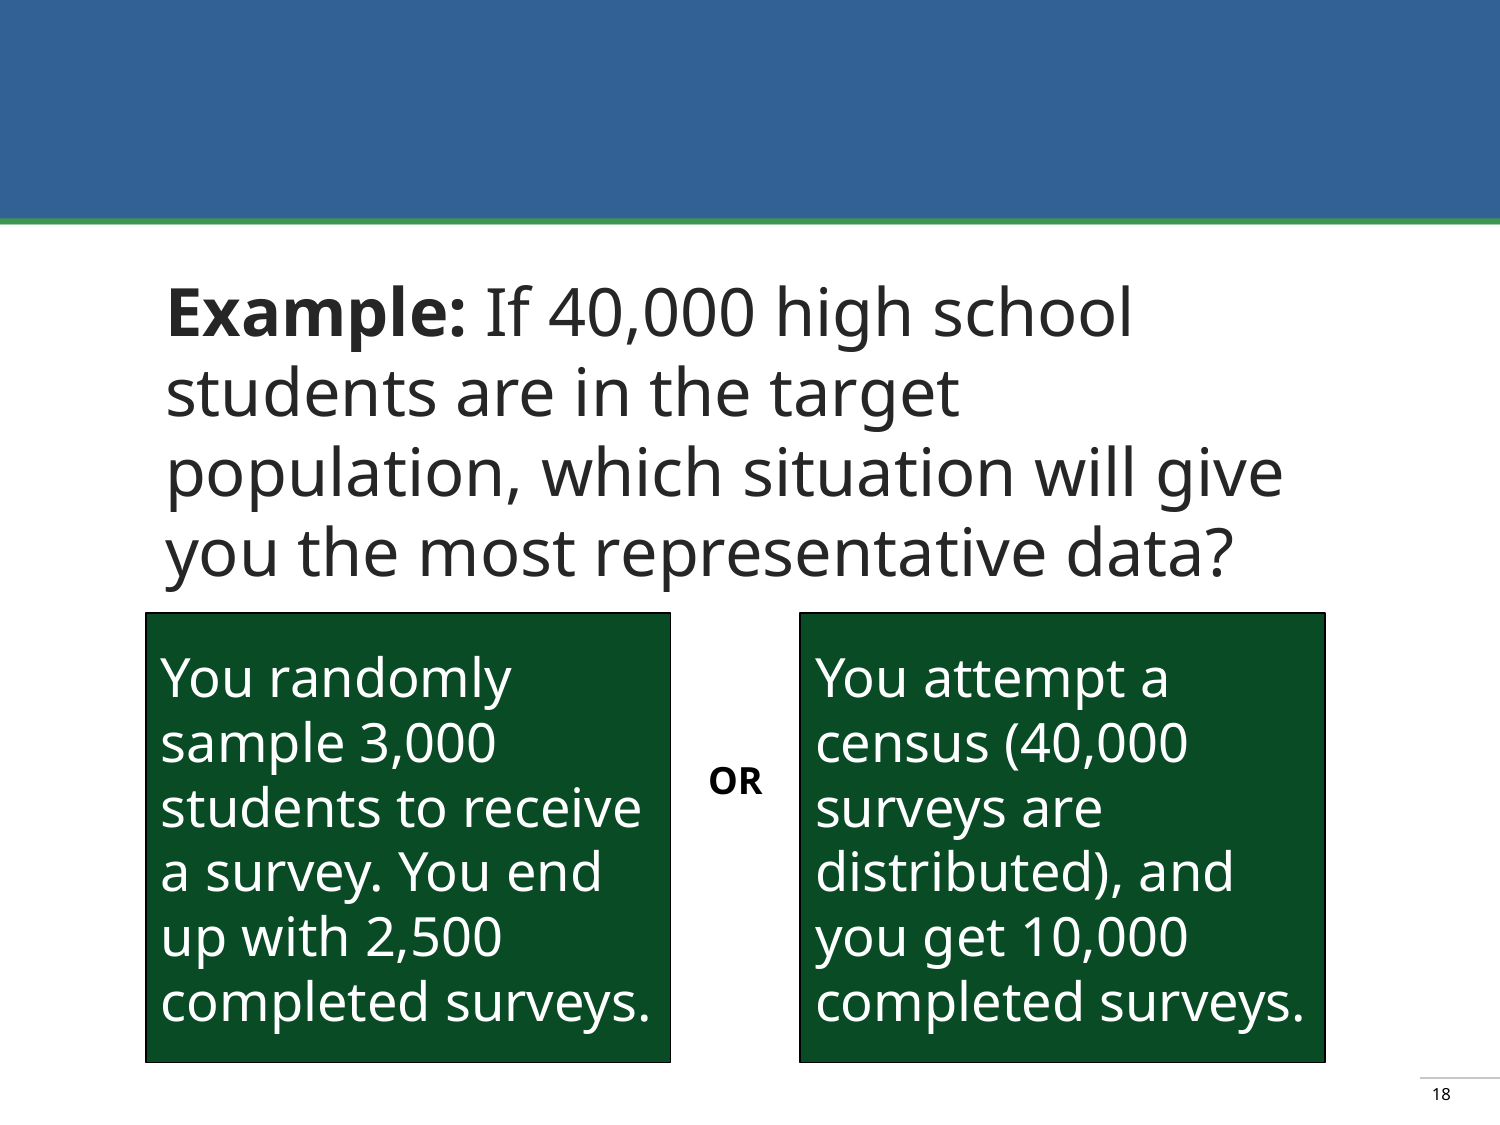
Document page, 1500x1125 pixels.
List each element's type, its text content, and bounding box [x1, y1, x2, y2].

picture [0, 0, 1500, 1125]
text_box You randomly sample 3,000 students to receive a survey. You end up with 2,500 completed surveys. [145, 613, 671, 1063]
slide_number 18 [1431, 1085, 1458, 1106]
text_box You attempt a census (40,000 surveys are distributed), and you get 10,000 completed surveys. [799, 613, 1325, 1063]
list Example: If 40,000 high school students are in the target population, which situation will give you the most representative data? [150, 262, 1350, 1005]
text_box OR [670, 749, 800, 810]
